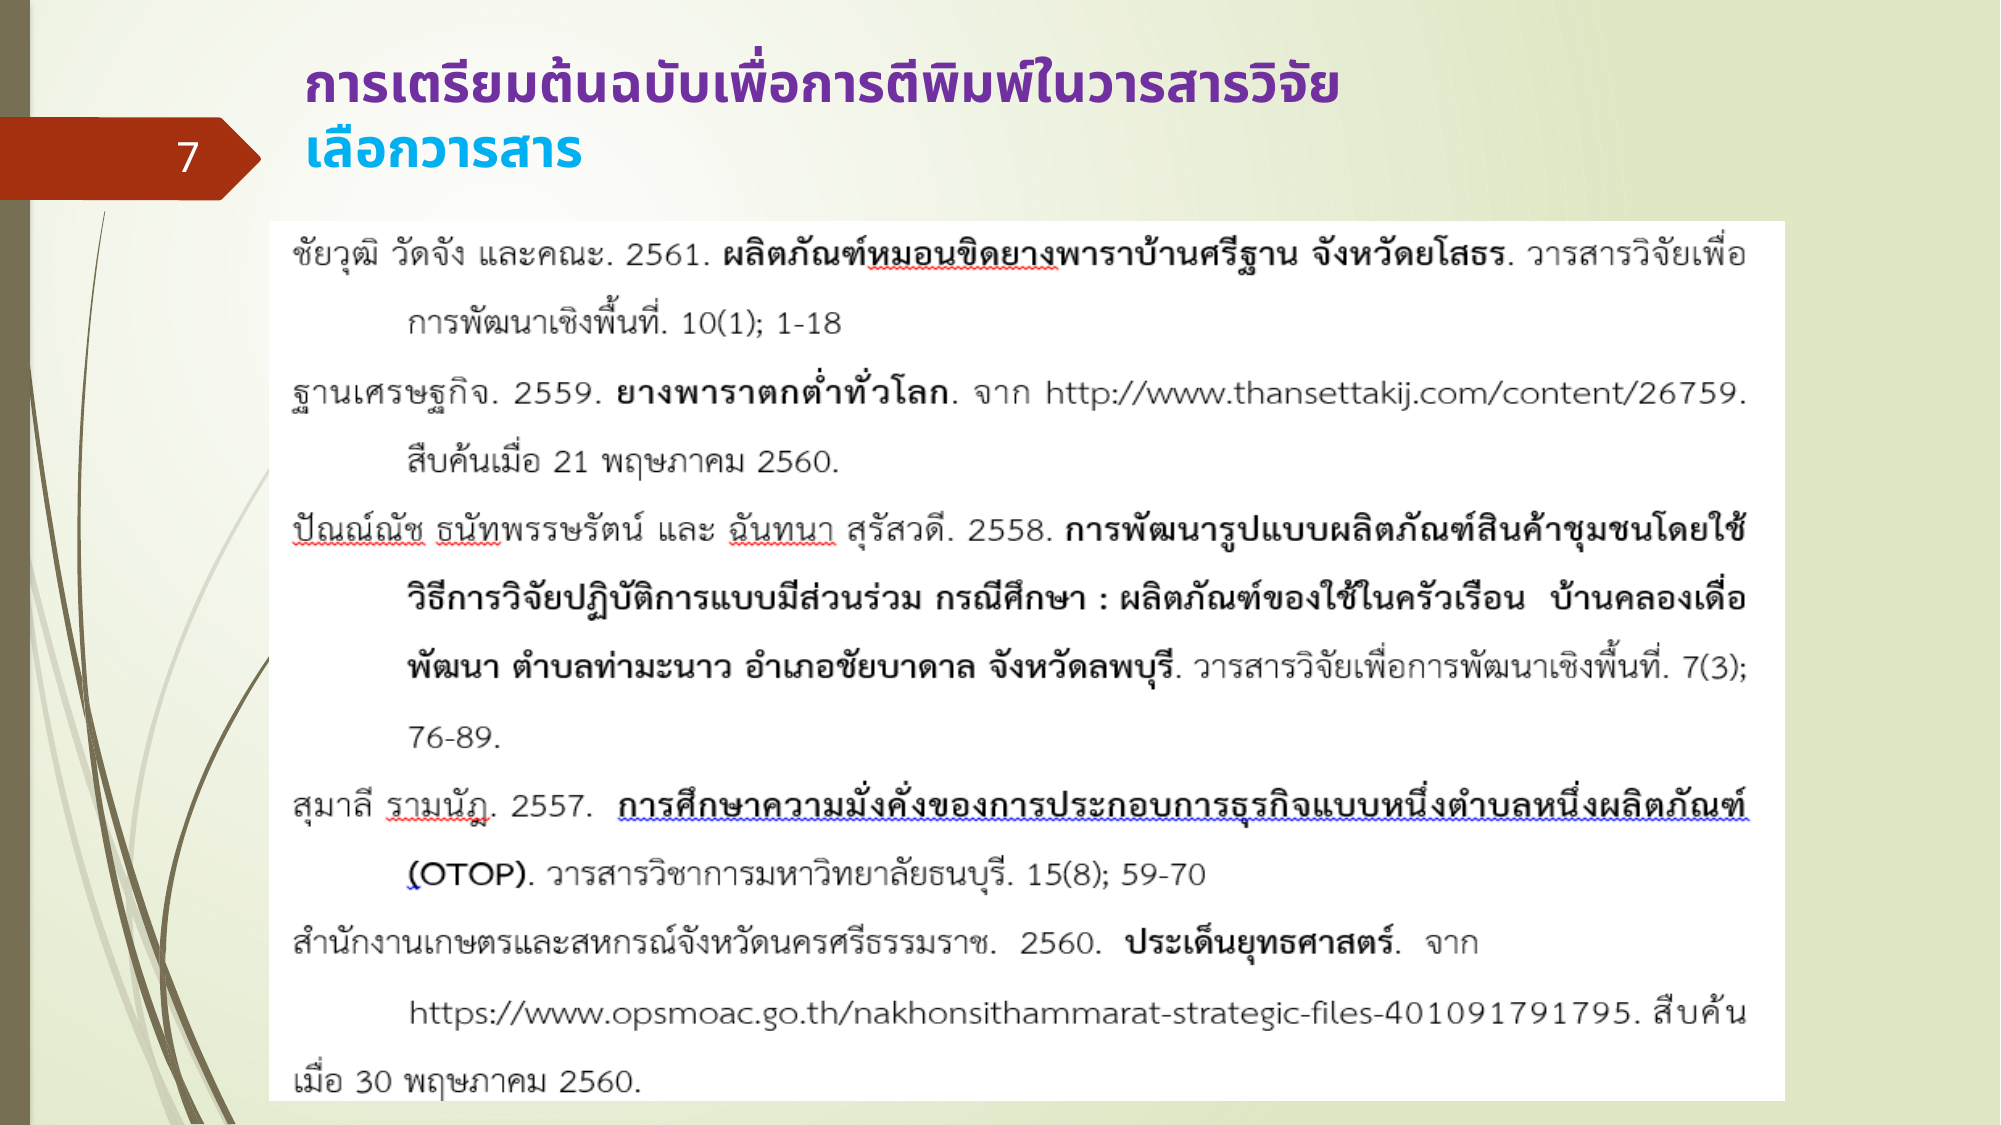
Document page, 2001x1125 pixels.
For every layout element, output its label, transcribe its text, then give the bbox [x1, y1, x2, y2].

picture [269, 221, 1785, 1101]
slide_number 7 [87, 129, 216, 190]
title การเตรียมต้นฉบับเพื่อการตีพิมพ์ในวารสารวิจัย เลือกวารสาร [289, 40, 1752, 221]
